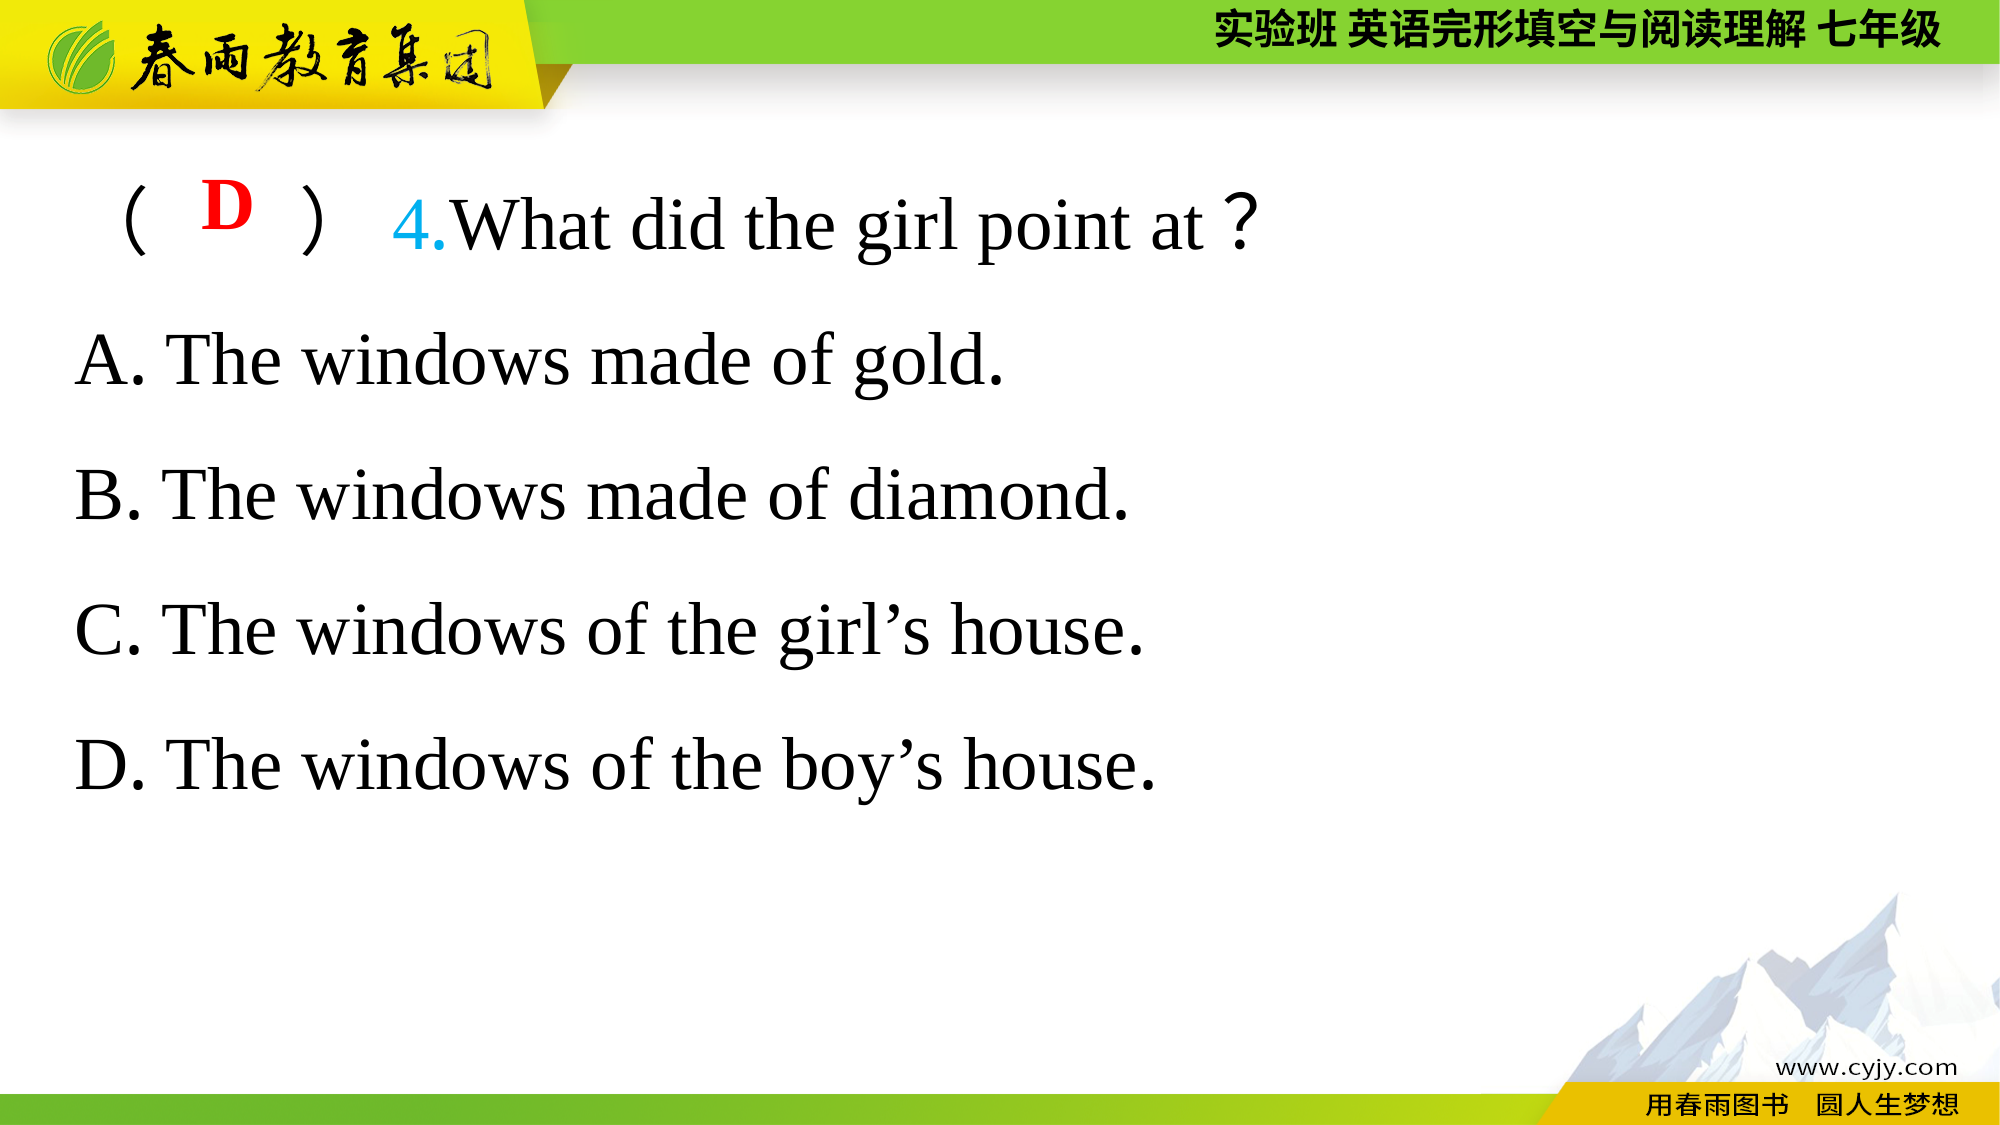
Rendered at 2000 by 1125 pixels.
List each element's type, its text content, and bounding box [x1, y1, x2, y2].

picture [0, 0, 2000, 1125]
list （ ）4.What did the girl point at？ A. The windows made of gold. B. The windows made of diamond. C. The windows of the girl’s house. D. The windows of the boy’s house. [59, 122, 1944, 802]
text_box D [186, 146, 271, 252]
